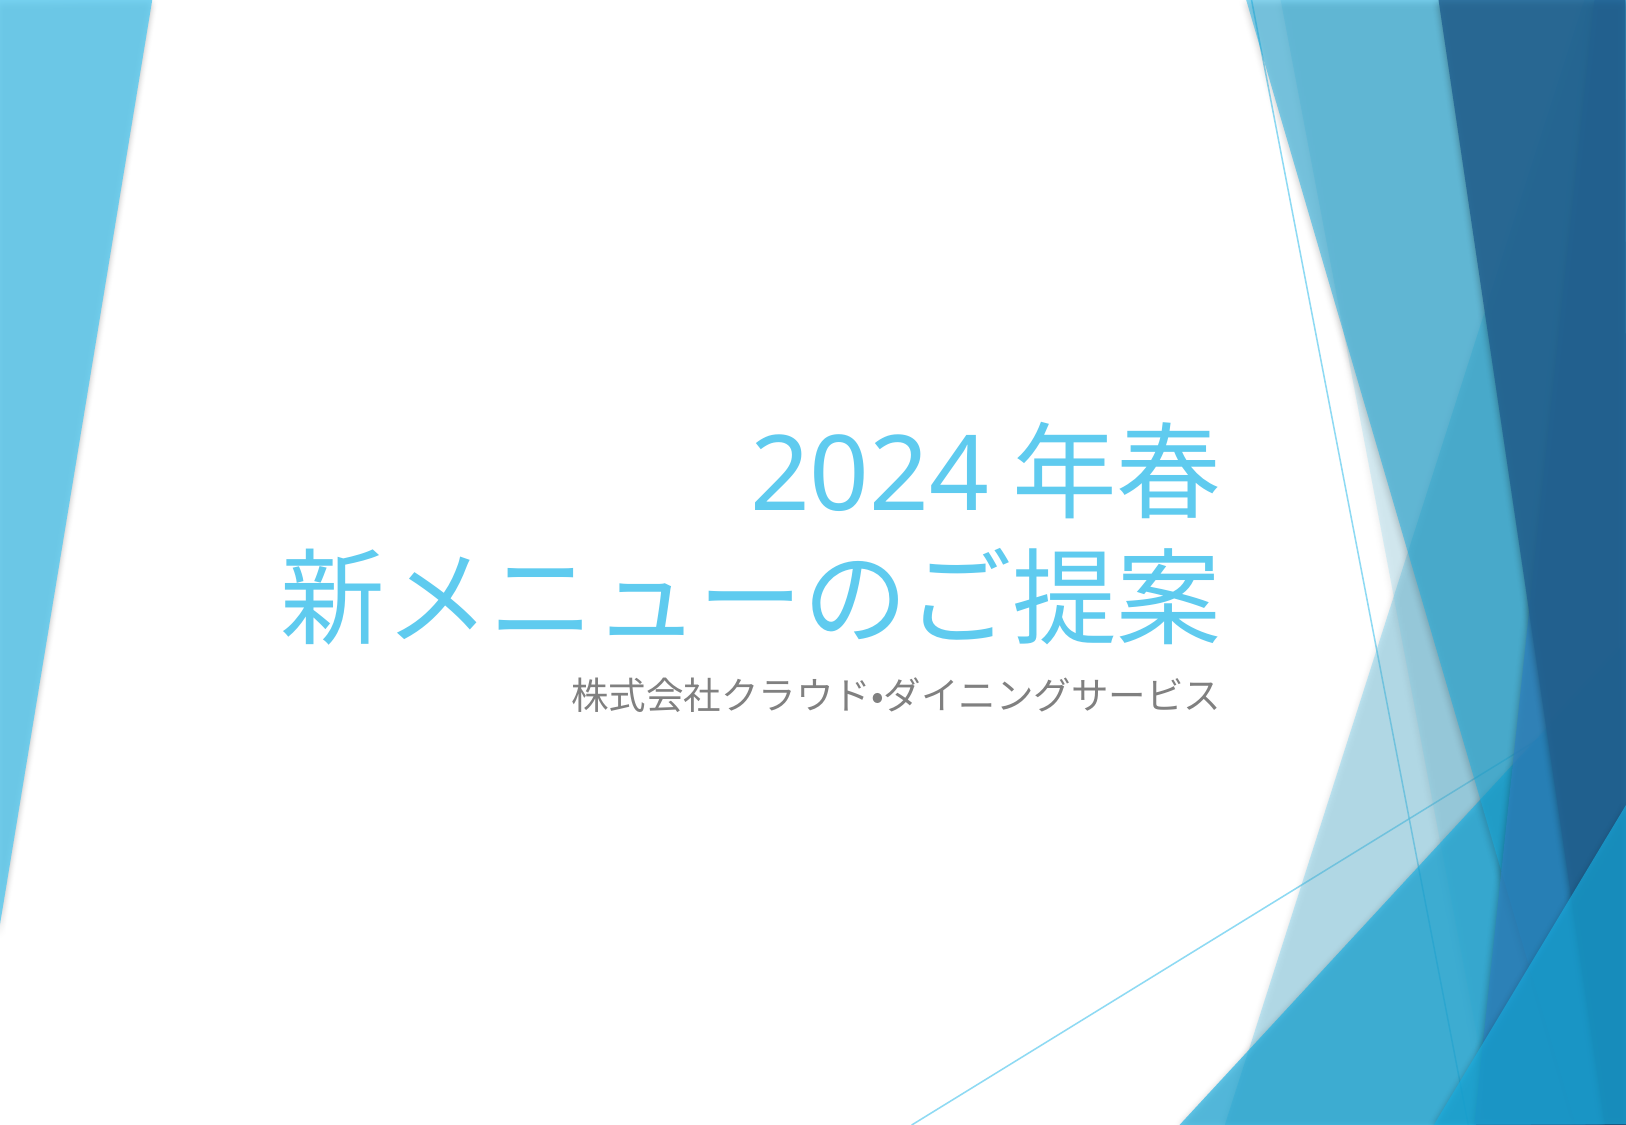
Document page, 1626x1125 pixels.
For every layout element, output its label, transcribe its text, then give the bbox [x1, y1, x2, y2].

title 2024年春 新メニューのご提案 [200, 394, 1237, 664]
subtitle 株式会社クラウド・ダイニングサービス [200, 664, 1237, 845]
